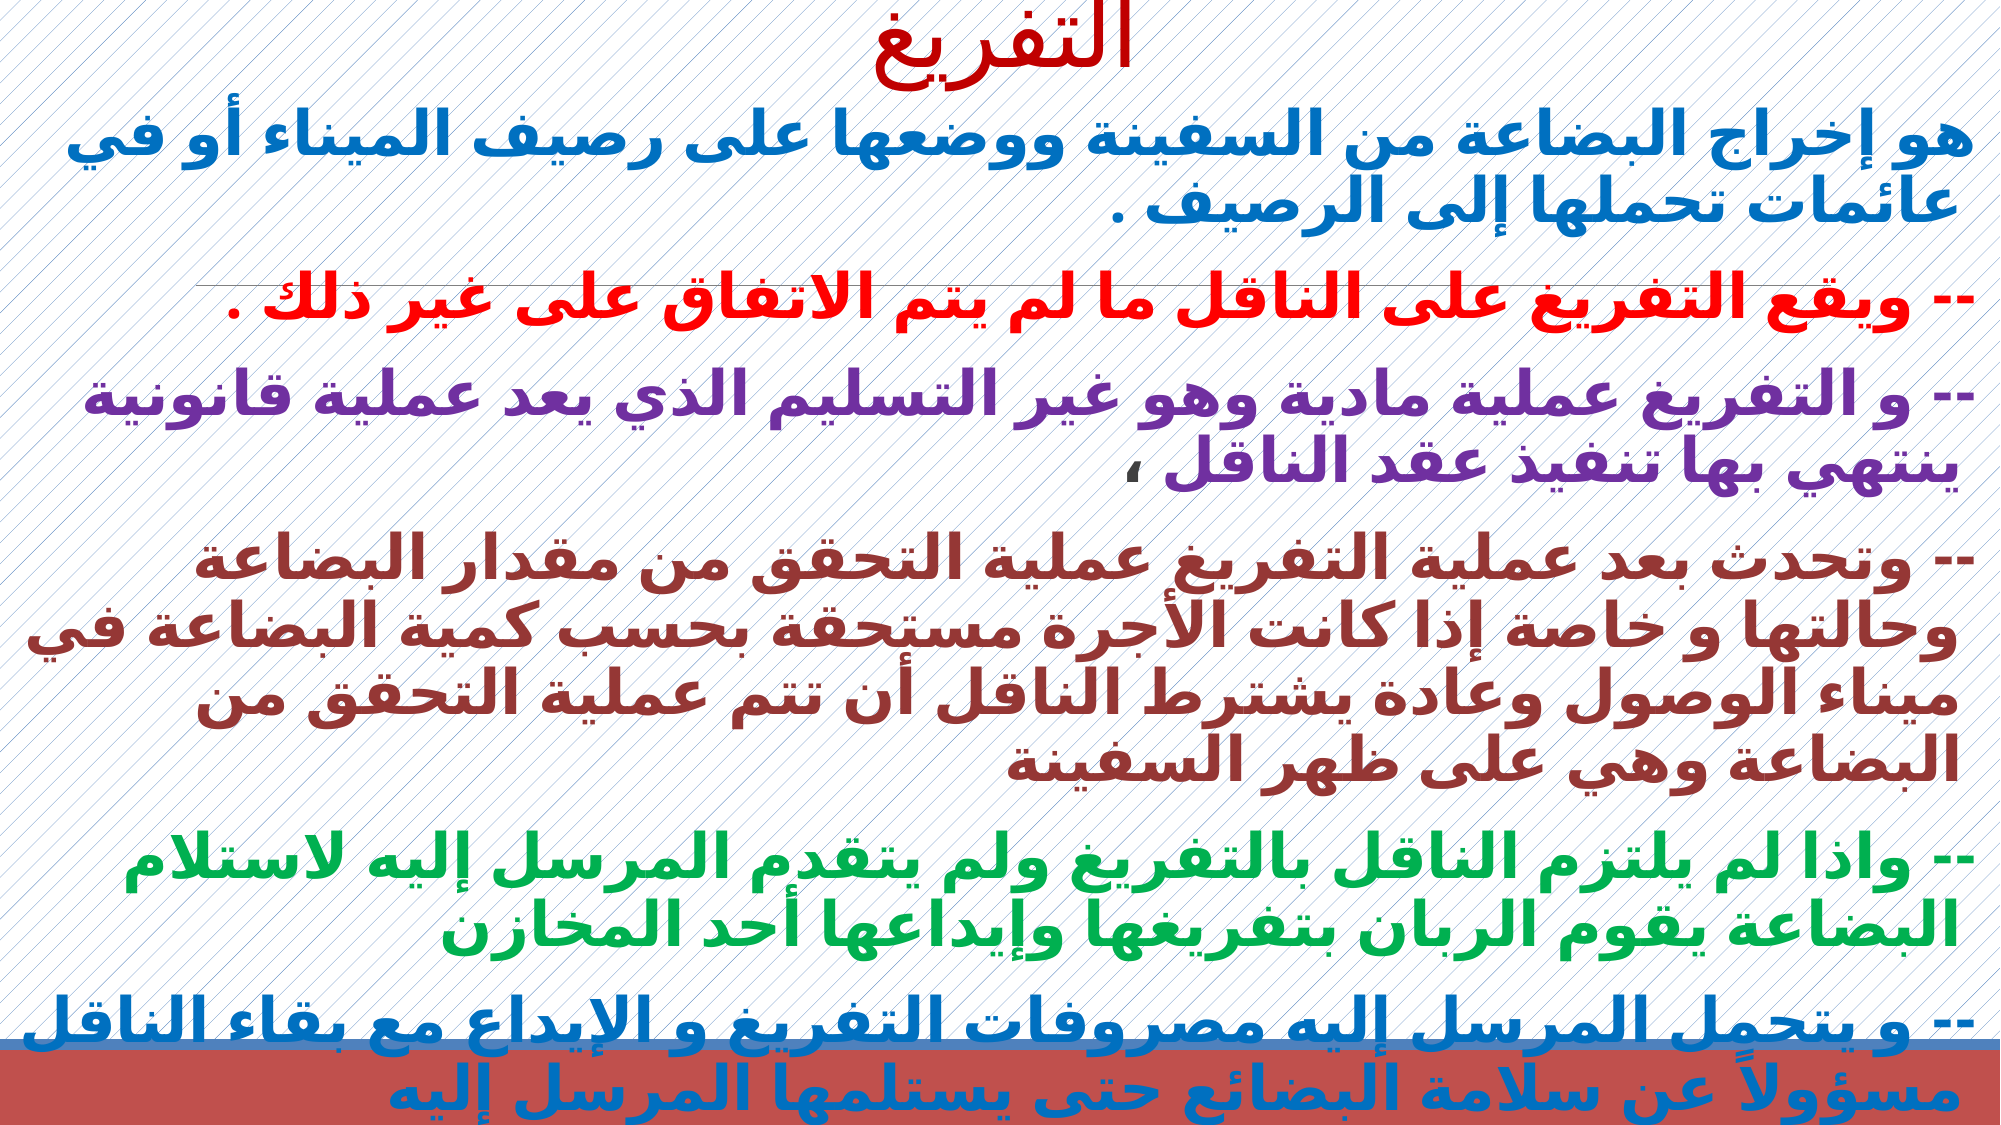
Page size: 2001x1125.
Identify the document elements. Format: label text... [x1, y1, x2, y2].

title التفريغ [180, 0, 1830, 93]
list هو إخراج البضاعة من السفينة ووضعها على رصيف الميناء أو في عائمات تحملها إلى الرصيف . -- ويقع التفريغ على الناقل ما لم يتم الاتفاق على غير ذلك . -- و التفريغ عملية مادية وهو غير التسليم الذي يعد عملية قانونية ينتهي بها تنفيذ عقد الناقل ، -- وتحدث بعد عملية التفريغ عملية التحقق من مقدار البضاعة وحالتها و خاصة إذا كانت الأجرة مستحقة بحسب كمية البضاعة في ميناء الوصول وعادة يشترط الناقل أن تتم عملية التحقق من البضاعة وهي على ظهر السفينة -- واذا لم يلتزم الناقل بالتفريغ ولم يتقدم المرسل إليه لاستلام البضاعة يقوم الربان بتفريغها وإيداعها أحد المخازن -- و يتحمل المرسل إليه مصروفات التفريغ و الإيداع مع بقاء الناقل مسؤولاً عن سلامة البضائع حتى يستلمها المرسل إليه [0, 93, 1979, 1031]
